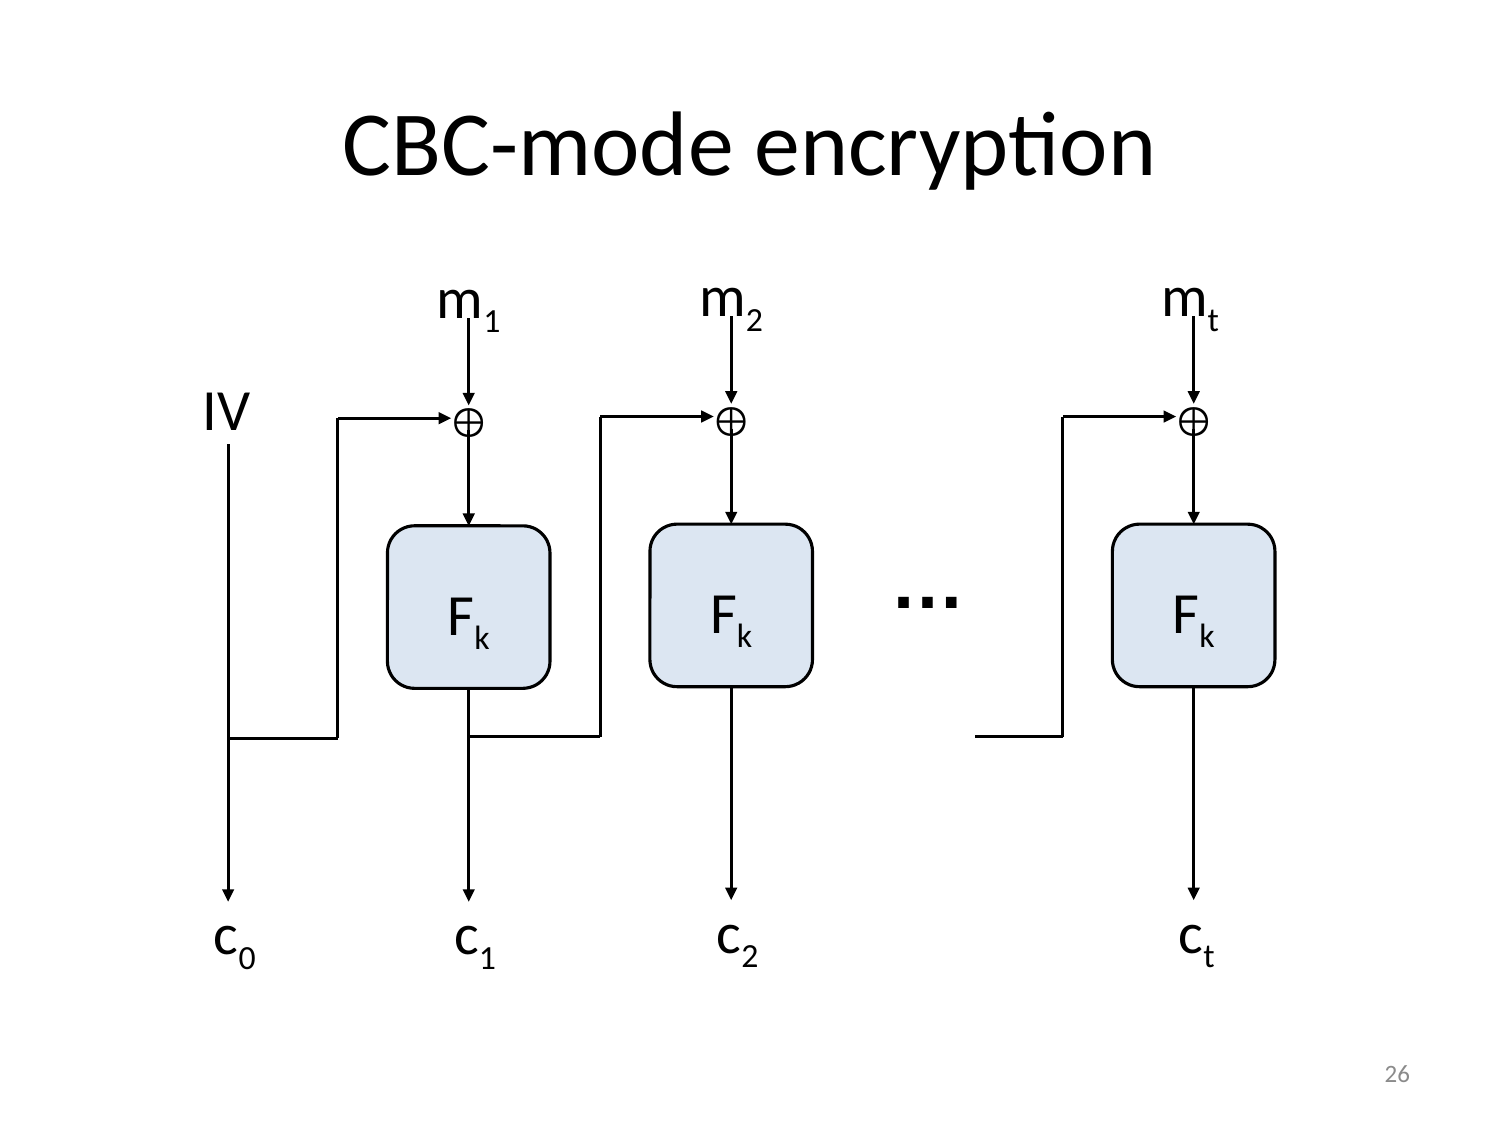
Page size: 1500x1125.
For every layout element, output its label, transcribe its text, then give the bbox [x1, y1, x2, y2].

text_box c2 [701, 887, 774, 982]
text_box  [1159, 378, 1229, 454]
text_box m1 [422, 252, 516, 347]
text_box Fk [432, 569, 505, 664]
text_box mt [1146, 250, 1234, 346]
text_box … [875, 525, 981, 631]
text_box c0 [199, 889, 271, 984]
text_box Fk [1157, 567, 1230, 663]
text_box IV [187, 365, 266, 450]
slide_number 26 [1074, 1042, 1425, 1103]
text_box [1112, 524, 1275, 687]
text_box [649, 524, 813, 687]
text_box [387, 525, 550, 689]
text_box  [434, 380, 504, 455]
text_box ct [1163, 887, 1230, 982]
text_box  [696, 378, 766, 454]
title CBC-mode encryption [75, 45, 1425, 233]
text_box m2 [684, 250, 778, 346]
text_box c1 [439, 889, 511, 984]
text_box Fk [695, 567, 768, 663]
